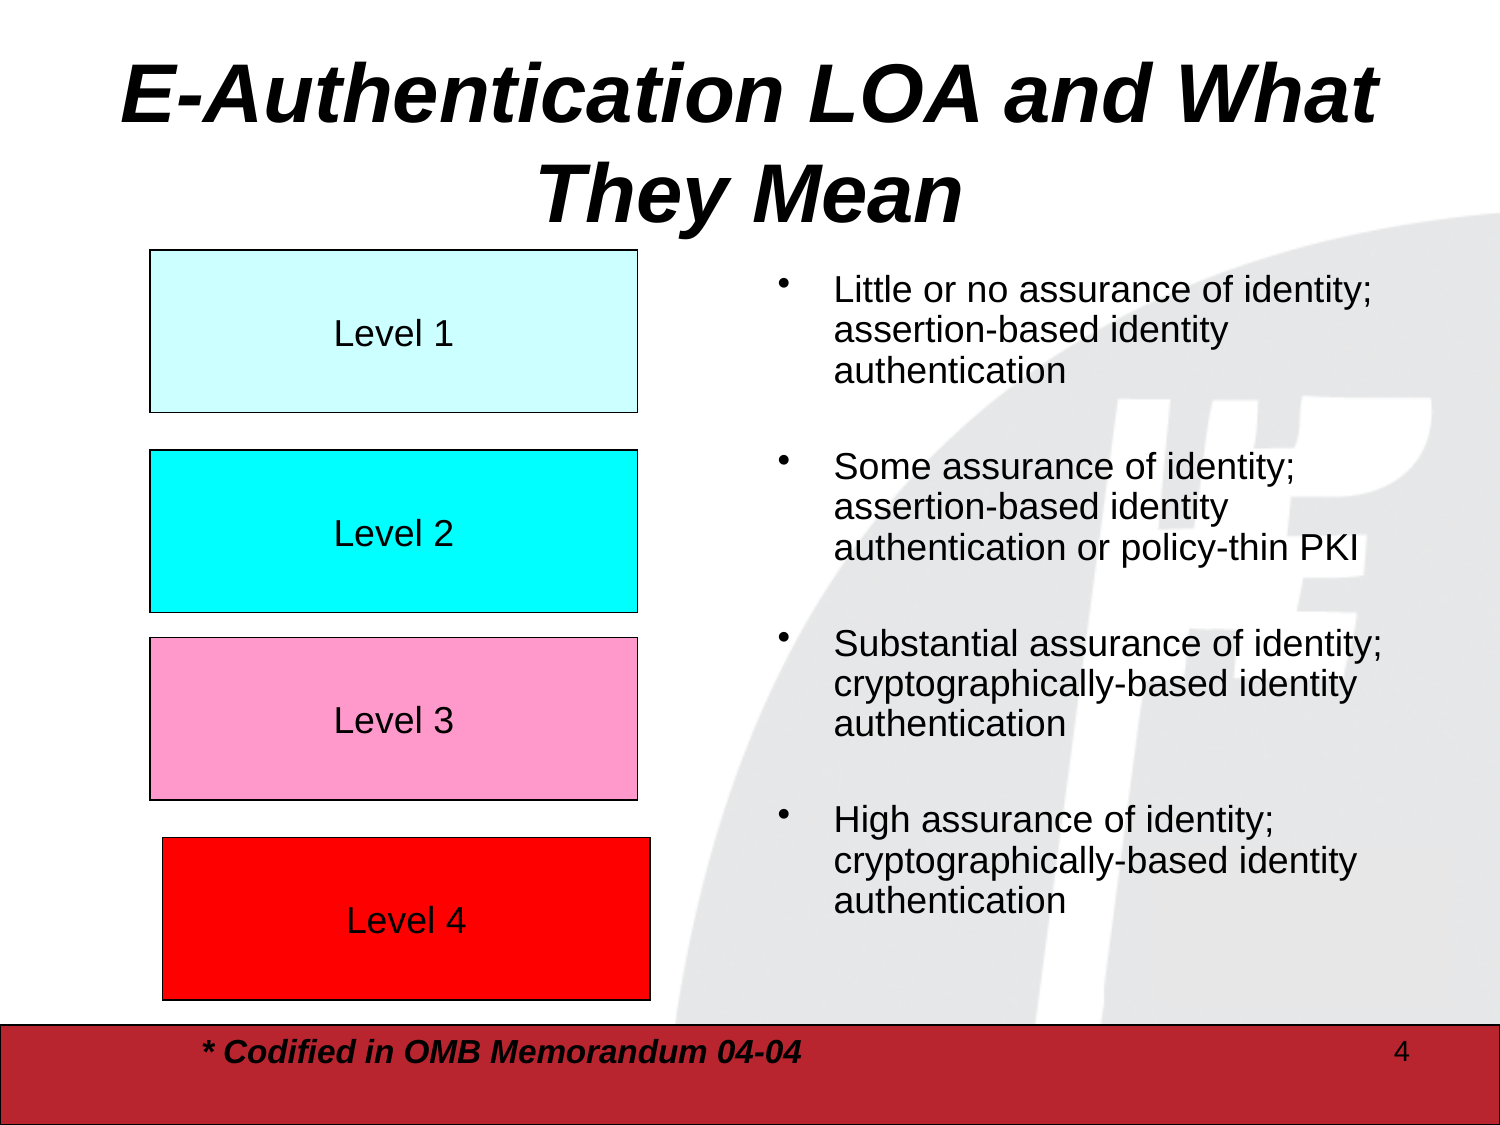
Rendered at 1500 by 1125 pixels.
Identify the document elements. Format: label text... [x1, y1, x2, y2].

list Little or no assurance of identity; assertion-based identity authentication Some assurance of identity; assertion-based identity authentication or policy-thin PKI Substantial assurance of identity; cryptographically-based identity authentication High assurance of identity; cryptographically-based identity authentication [762, 262, 1425, 1005]
text_box Level 2 [150, 449, 638, 613]
text_box Level 1 [150, 249, 638, 413]
slide_number 4 [1074, 1024, 1425, 1103]
title E-Authentication LOA and What They Mean [75, 45, 1425, 233]
text_box * Codified in OMB Memorandum 04-04 [186, 1022, 818, 1077]
text_box Level 4 [162, 837, 650, 1000]
picture [675, 212, 1500, 1024]
text_box Level 3 [150, 637, 638, 800]
